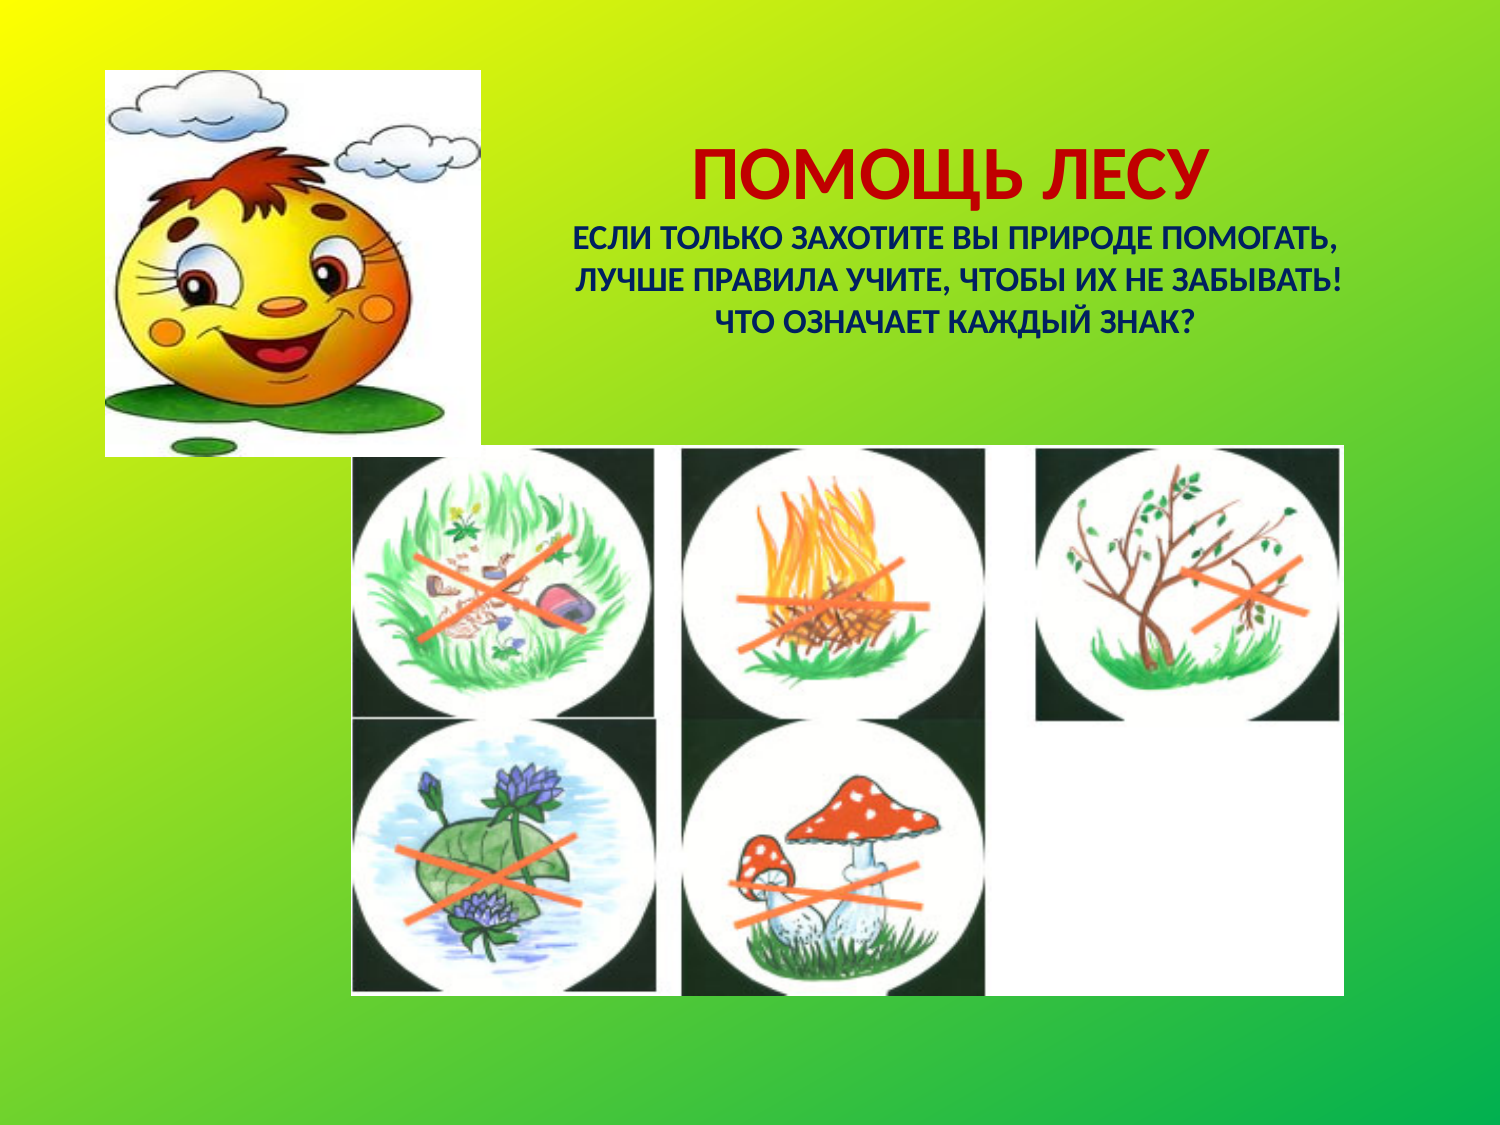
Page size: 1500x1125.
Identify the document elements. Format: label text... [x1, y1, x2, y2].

title Помощь лесу Если только захотите вы природе помогать, Лучше правила учите, чтобы их не забывать! Что означает каждый знак? [492, 113, 1427, 350]
picture [105, 70, 1344, 997]
